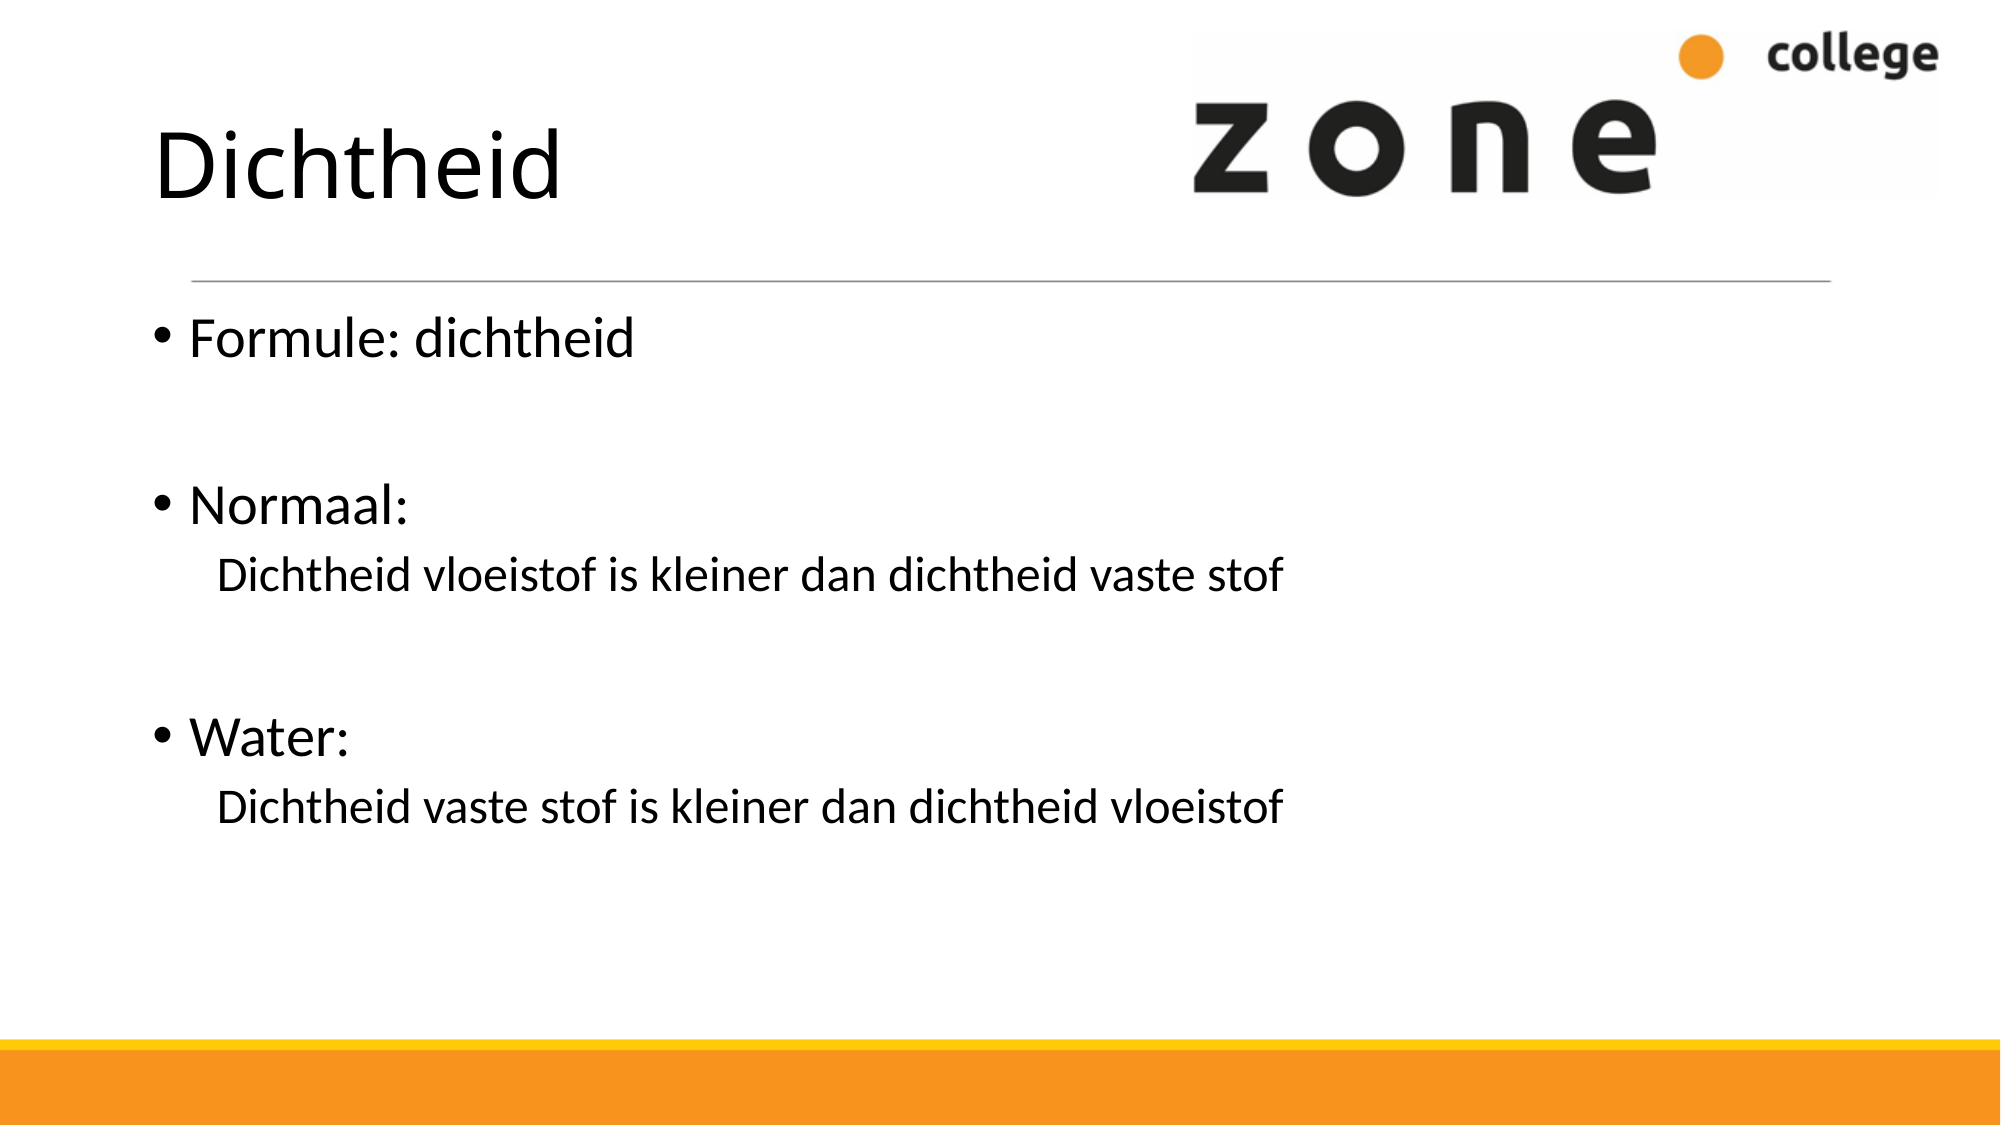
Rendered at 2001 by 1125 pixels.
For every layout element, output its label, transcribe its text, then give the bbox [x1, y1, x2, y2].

title Dichtheid [137, 59, 1863, 278]
picture [0, 0, 2001, 1125]
